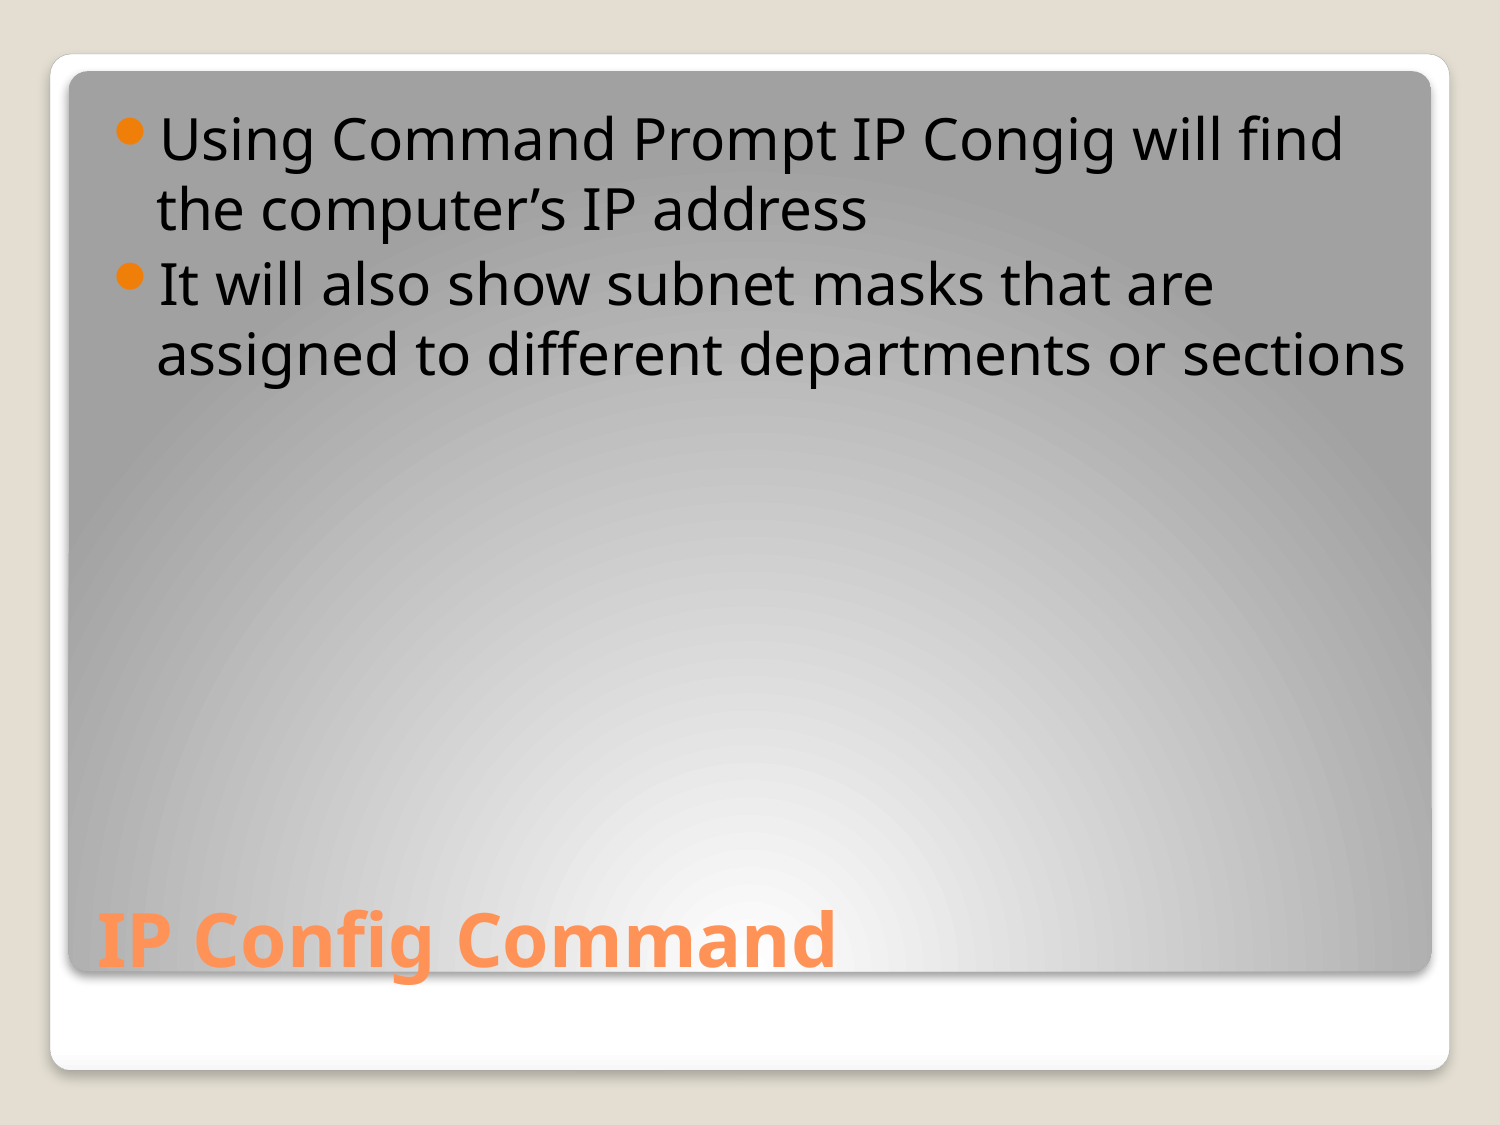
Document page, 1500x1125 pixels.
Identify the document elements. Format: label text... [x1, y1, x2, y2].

title IP Config Command [82, 817, 1425, 990]
list Using Command Prompt IP Congig will find the computer’s IP address It will also show subnet masks that are assigned to different departments or sections [82, 86, 1425, 774]
